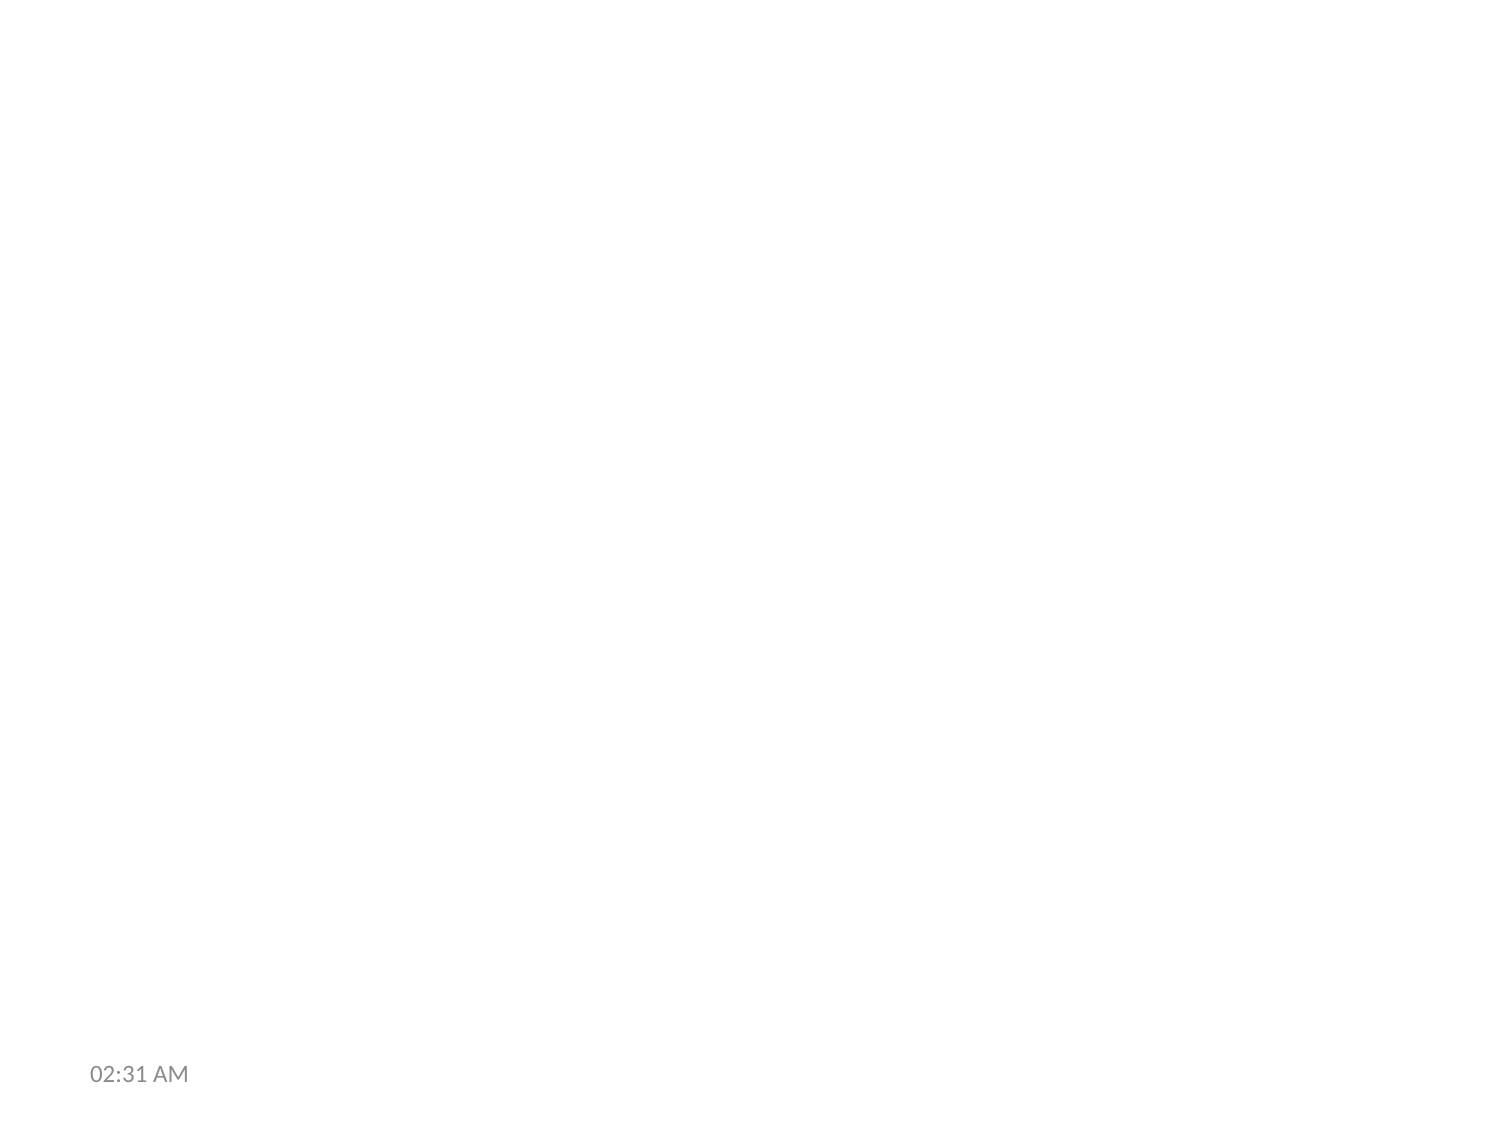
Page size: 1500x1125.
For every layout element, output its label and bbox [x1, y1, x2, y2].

slide_number [75, 1042, 425, 1103]
